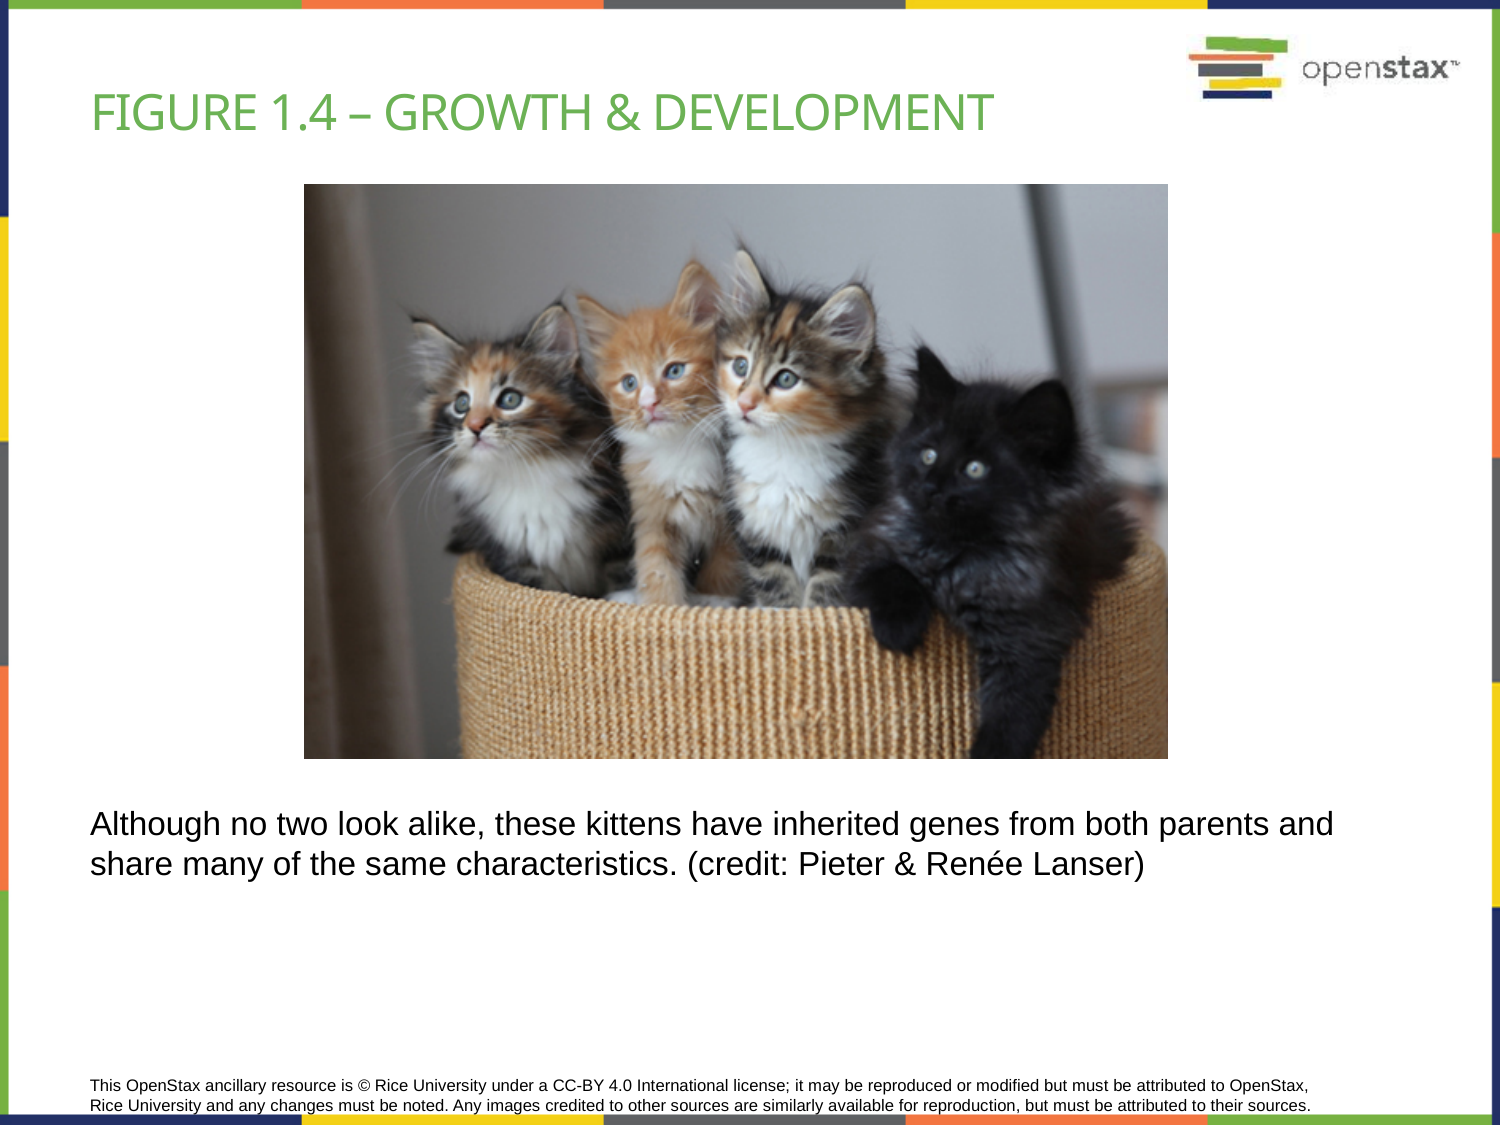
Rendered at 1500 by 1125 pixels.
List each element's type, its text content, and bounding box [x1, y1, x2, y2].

picture [0, 0, 1500, 1125]
title Figure 1.4 – growth & development [75, 39, 1398, 148]
list Although no two look alike, these kittens have inherited genes from both parents and share many of the same characteristics. (credit: Pieter & Renée Lanser) [75, 794, 1398, 986]
text_box This OpenStax ancillary resource is © Rice University under a CC-BY 4.0 International license; it may be reproduced or modified but must be attributed to OpenStax, Rice University and any changes must be noted. Any images credited to other sources are similarly available for reproduction, but must be attributed to their sources. [75, 1067, 1336, 1114]
